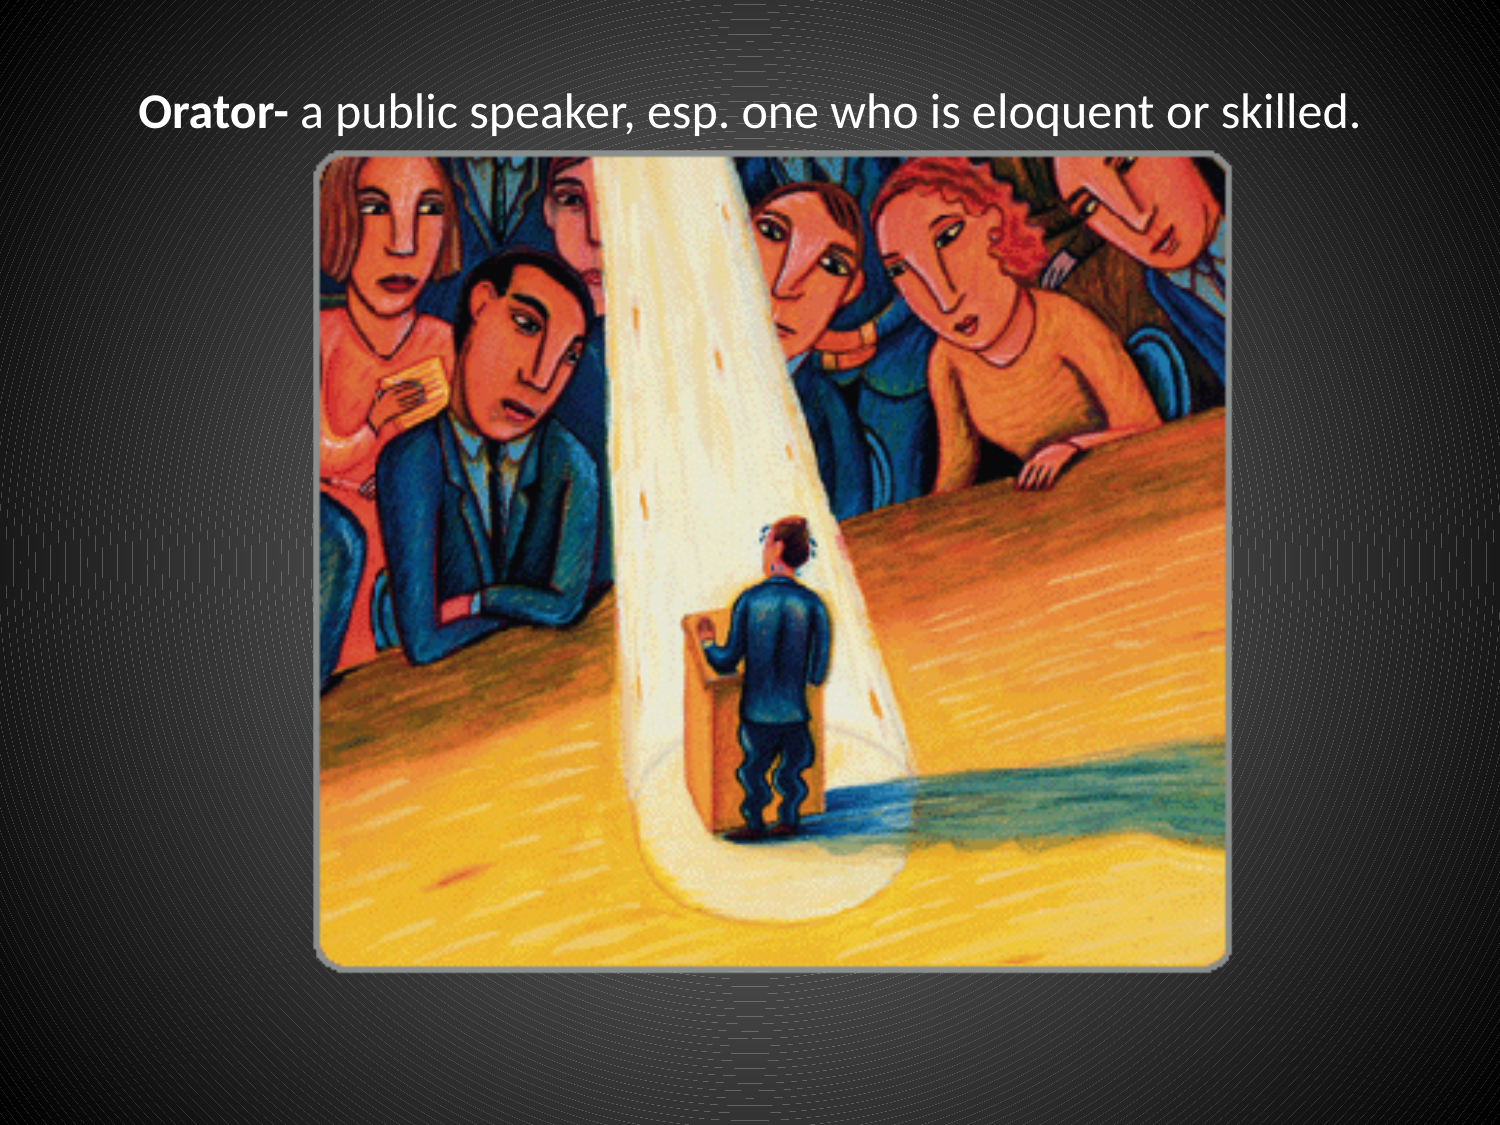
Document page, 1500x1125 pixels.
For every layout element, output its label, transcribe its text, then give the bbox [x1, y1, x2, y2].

picture [312, 149, 1238, 980]
title Orator- a public speaker, esp. one who is eloquent or skilled. [75, 45, 1425, 233]
